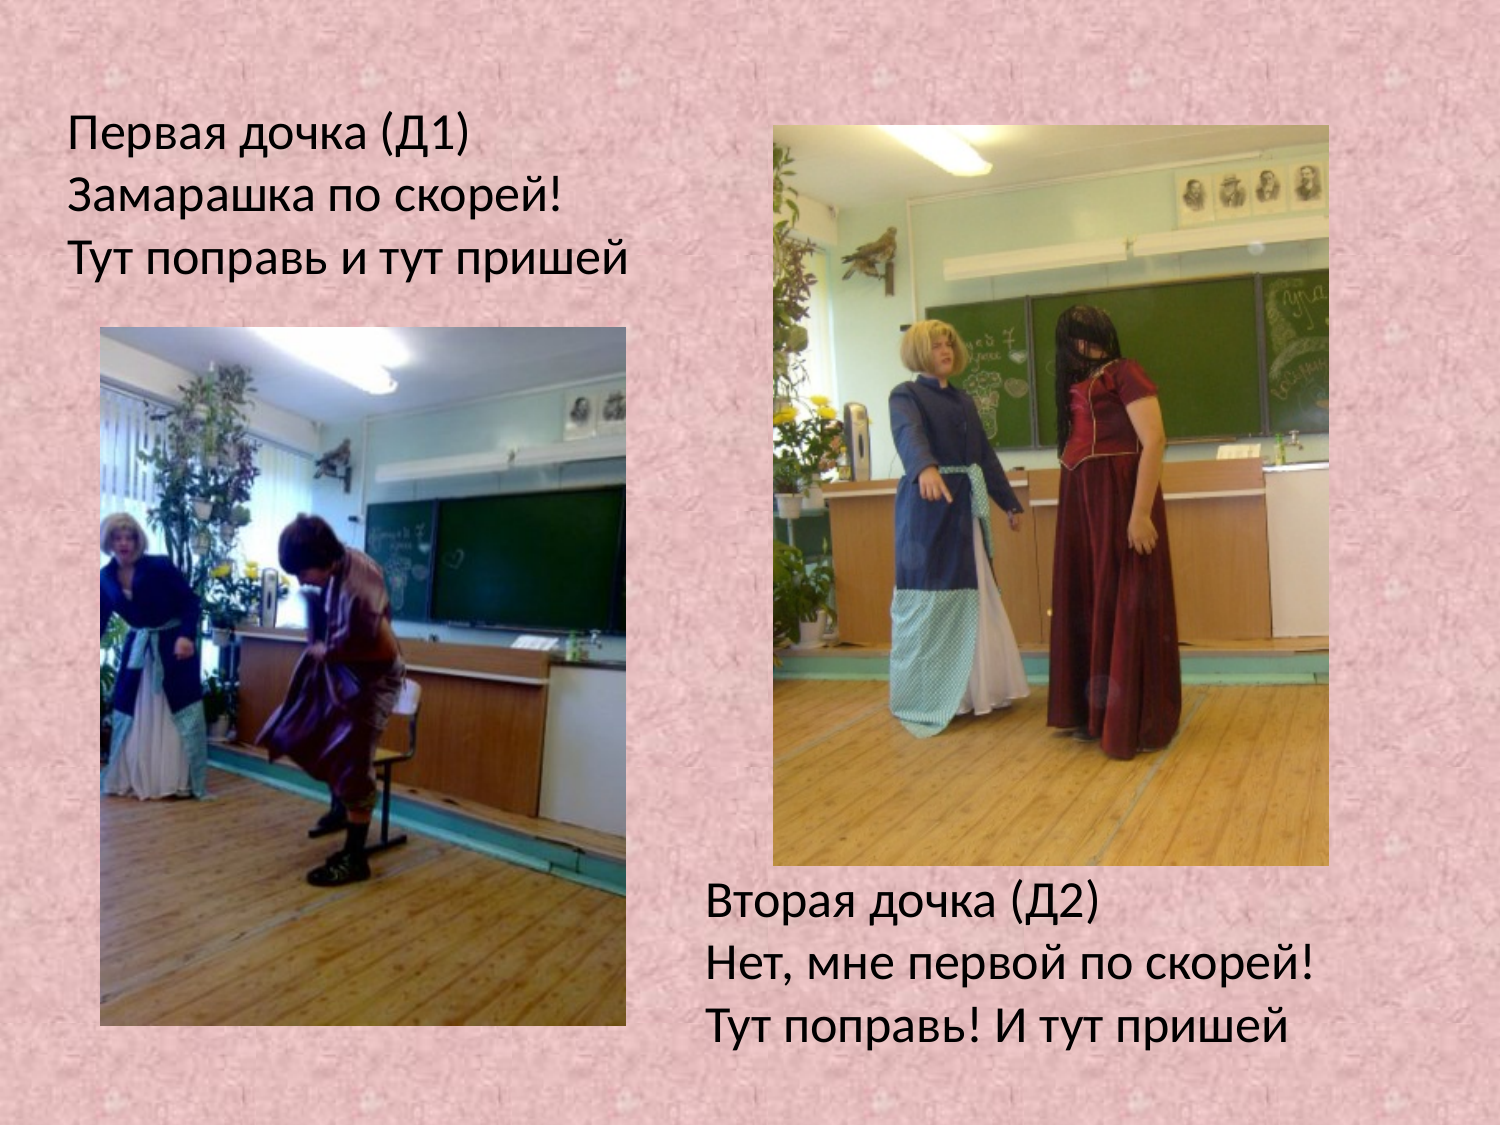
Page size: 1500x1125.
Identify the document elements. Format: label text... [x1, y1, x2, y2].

text_box Первая дочка (Д1) Замарашка по скорей! Тут поправь и тут пришей [53, 89, 774, 293]
picture [0, 0, 1500, 1125]
text_box Вторая дочка (Д2) Нет, мне первой по скорей! Тут поправь! И тут пришей [690, 857, 1441, 1060]
